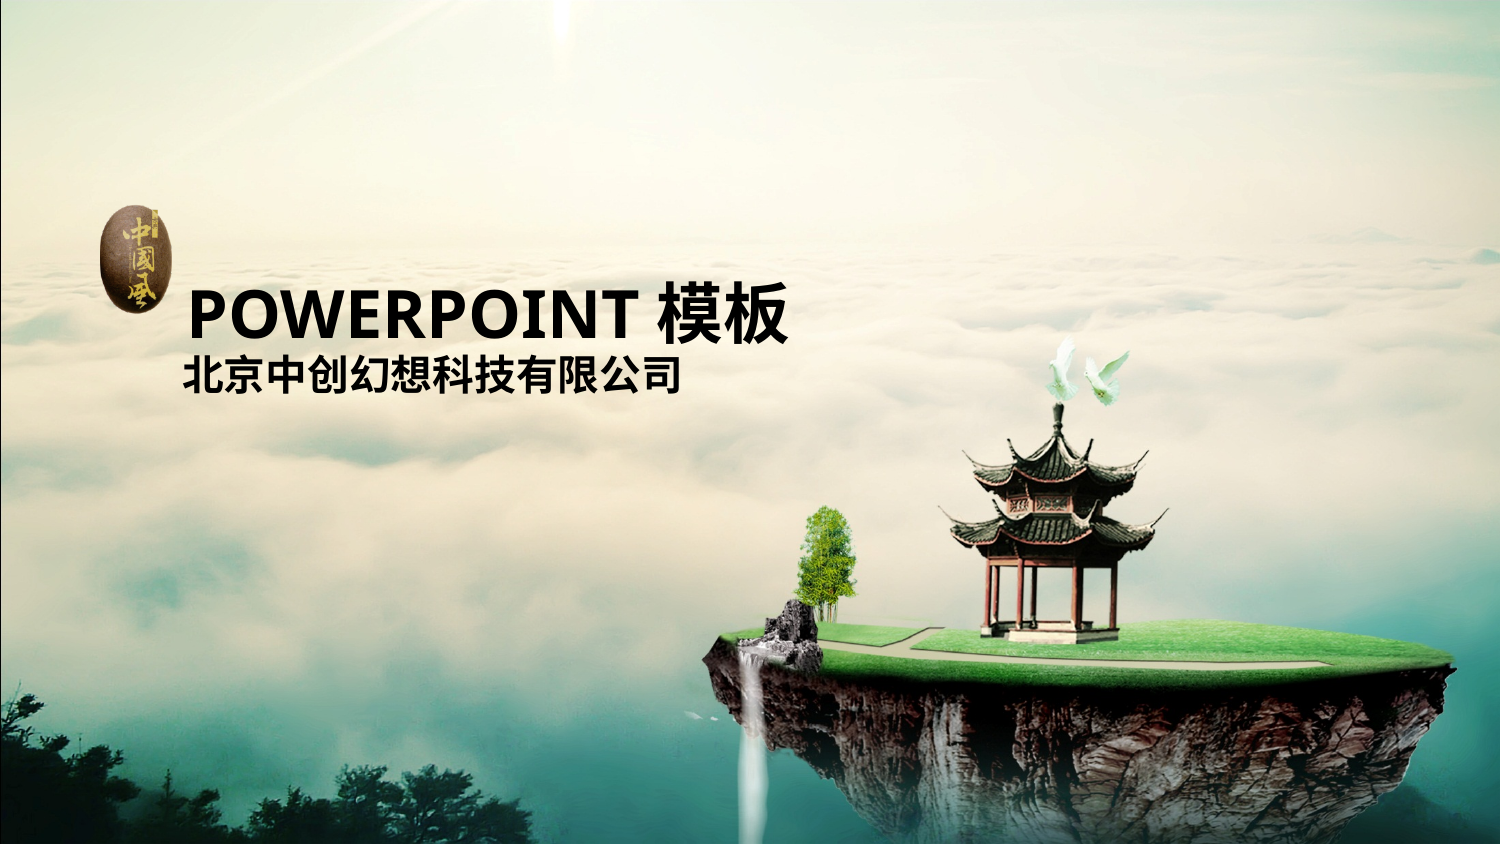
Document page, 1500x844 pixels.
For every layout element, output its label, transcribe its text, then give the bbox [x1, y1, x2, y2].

subtitle 北京中创幻想科技有限公司 [167, 340, 1218, 400]
picture [0, 0, 1500, 844]
title POWERPOINT模板 [171, 221, 1447, 402]
